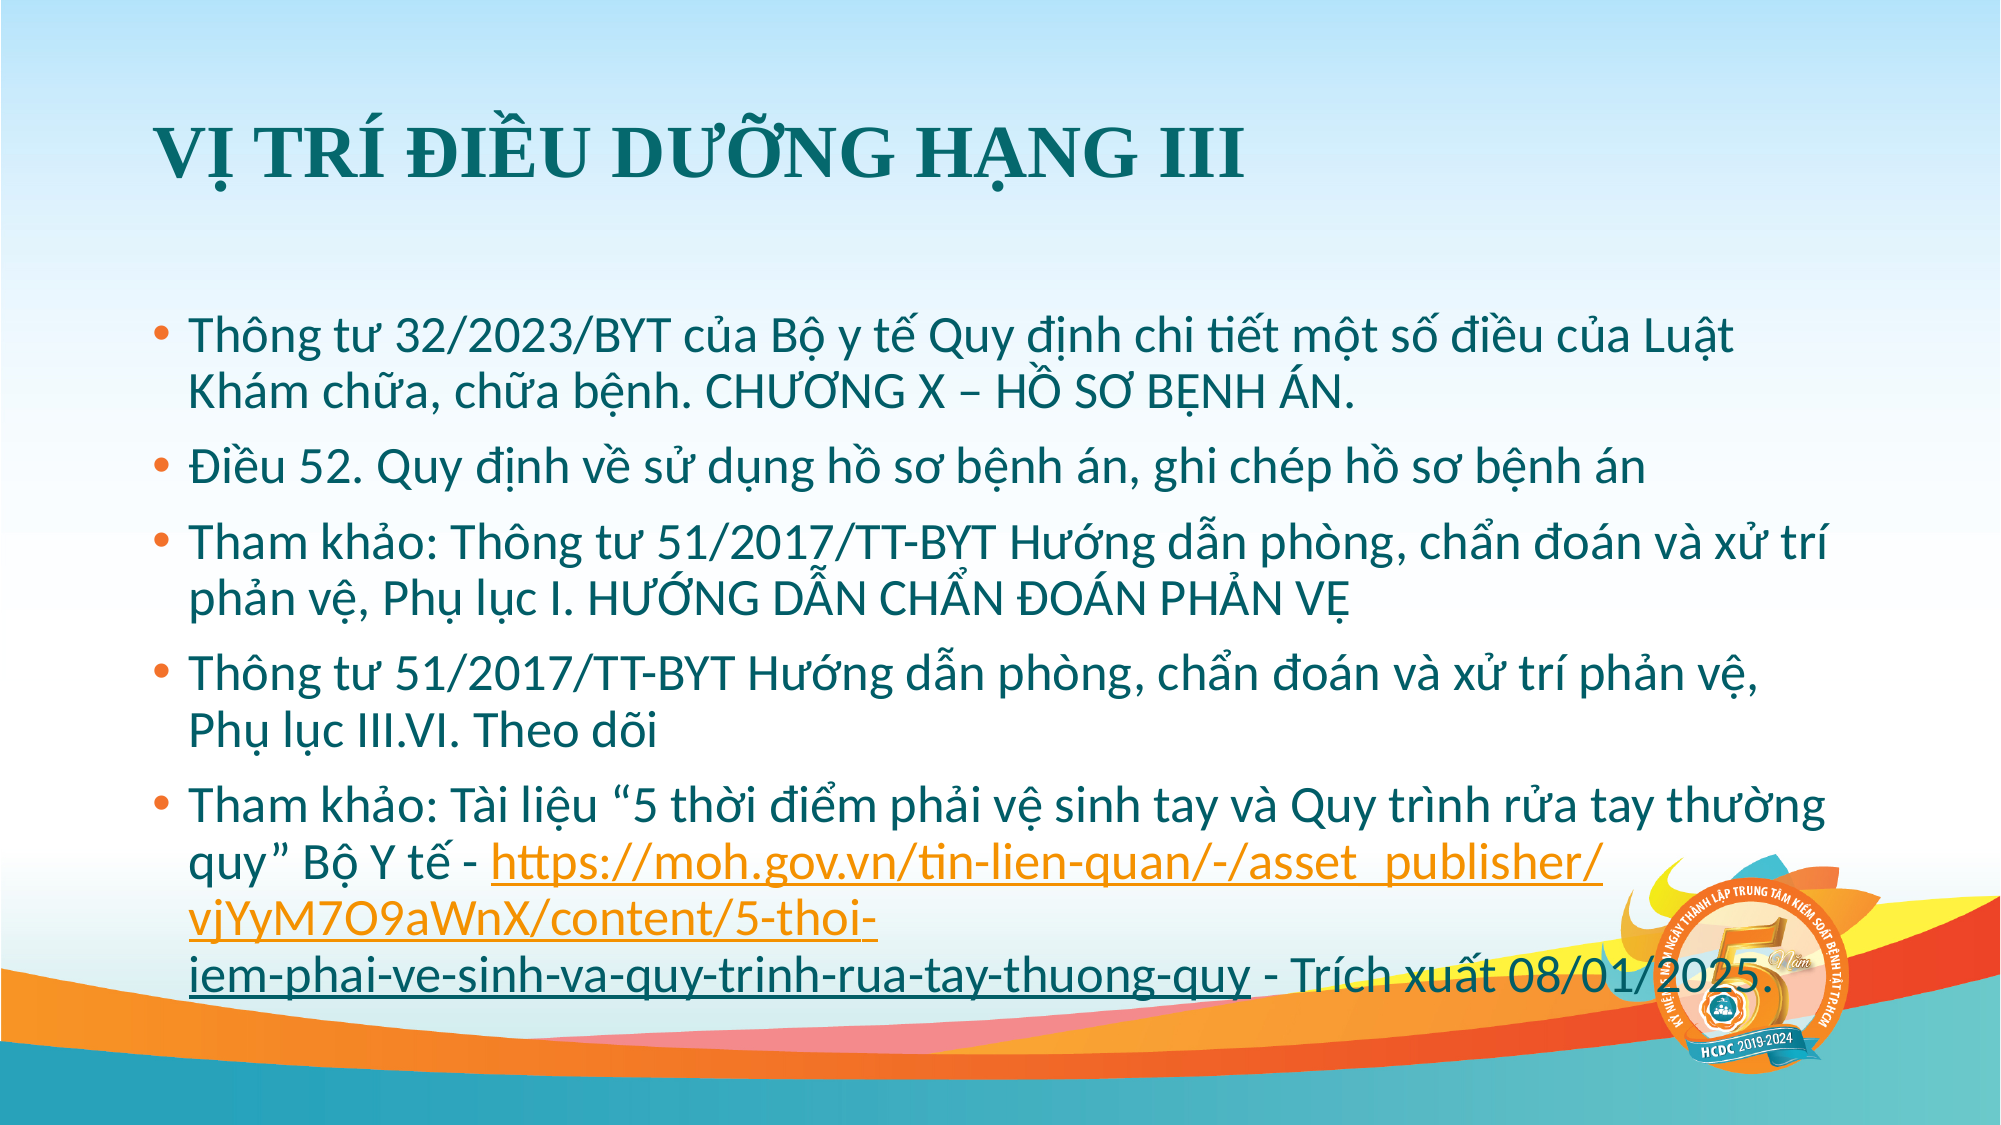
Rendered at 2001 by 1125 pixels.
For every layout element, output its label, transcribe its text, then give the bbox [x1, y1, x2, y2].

picture [0, 0, 2001, 1125]
title VỊ TRÍ ĐIỀU DƯỠNG HẠNG III [137, 44, 1863, 262]
list Thông tư 32/2023/BYT của Bộ y tế Quy định chi tiết một số điều của Luật Khám chữa, chữa bệnh. CHƯƠNG X – HỒ SƠ BỆNH ÁN. Điều 52. Quy định về sử dụng hồ sơ bệnh án, ghi chép hồ sơ bệnh án Tham khảo: Thông tư 51/2017/TT-BYT Hướng dẫn phòng, chẩn đoán và xử trí phản vệ, Phụ lục I. HƯỚNG DẪN CHẨN ĐOÁN PHẢN VỆ Thông tư 51/2017/TT-BYT Hướng dẫn phòng, chẩn đoán và xử trí phản vệ, Phụ lục III.VI. Theo dõi Tham khảo: Tài liệu “5 thời điểm phải vệ sinh tay và Quy trình rửa tay thường quy” Bộ Y tế - https://moh.gov.vn/tin-lien-quan/-/asset_publisher/vjYyM7O9aWnX/content/5-thoi-iem-phai-ve-sinh-va-quy-trinh-rua-tay-thuong-quy - Trích xuất 08/01/2025. [137, 299, 1863, 1014]
